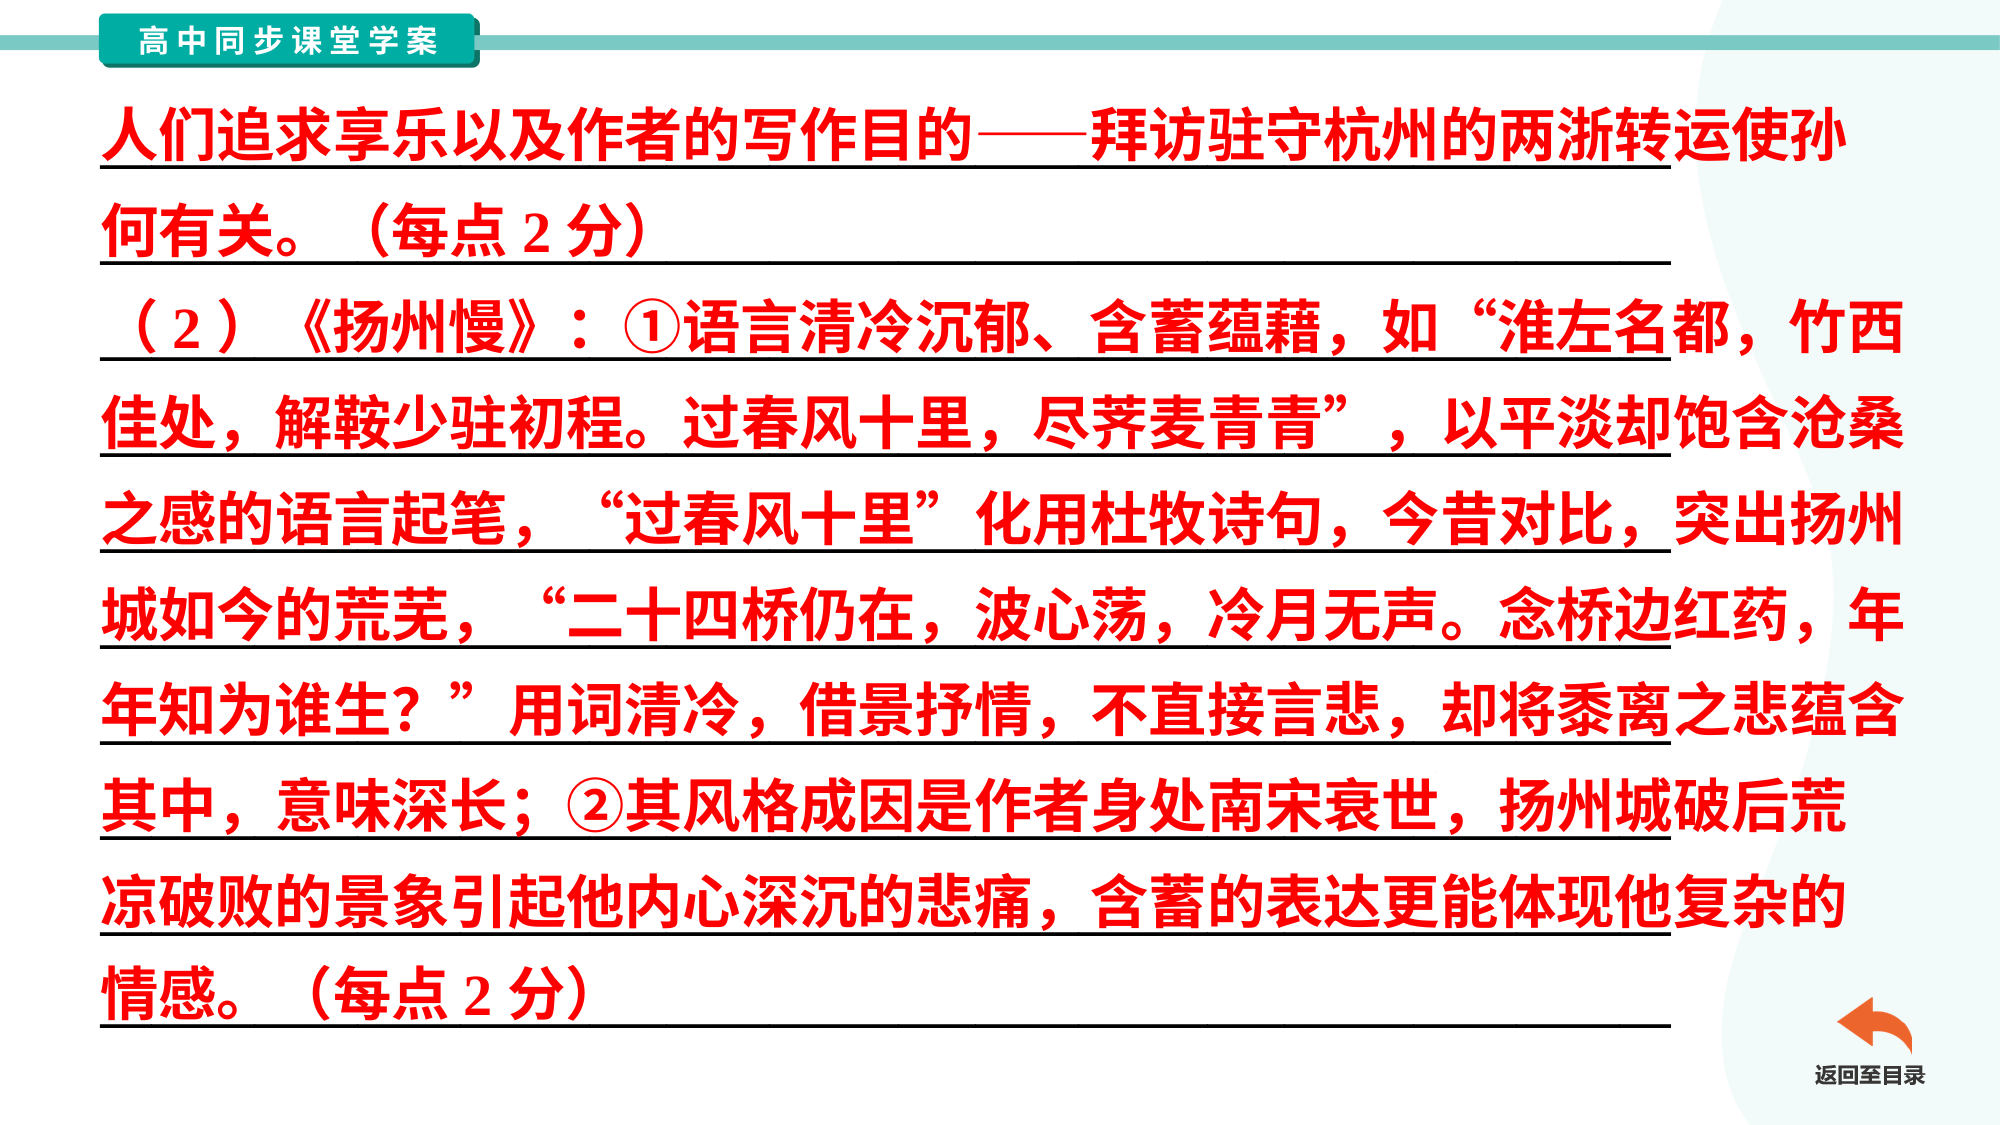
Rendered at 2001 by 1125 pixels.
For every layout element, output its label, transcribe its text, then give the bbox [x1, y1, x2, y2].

text_box 人们追求享乐以及作者的写作目的——拜访驻守杭州的两浙转运使孙 何有关。（每点2分） （2）《扬州慢》：①语言清冷沉郁、含蓄蕴藉，如“淮左名都，竹西 佳处，解鞍少驻初程。过春风十里，尽荠麦青青”，以平淡却饱含沧桑 之感的语言起笔，“过春风十里”化用杜牧诗句，今昔对比，突出扬州 城如今的荒芜，“二十四桥仍在，波心荡，冷月无声。念桥边红药，年 年知为谁生？”用词清冷，借景抒情，不直接言悲，却将黍离之悲蕴含 其中，意味深长；②其风格成因是作者身处南宋衰世，扬州城破后荒 凉破败的景象引起他内心深沉的悲痛，含蓄的表达更能体现他复杂的 情感。（每点2分） [100, 72, 1899, 1019]
picture [0, 0, 2000, 1125]
